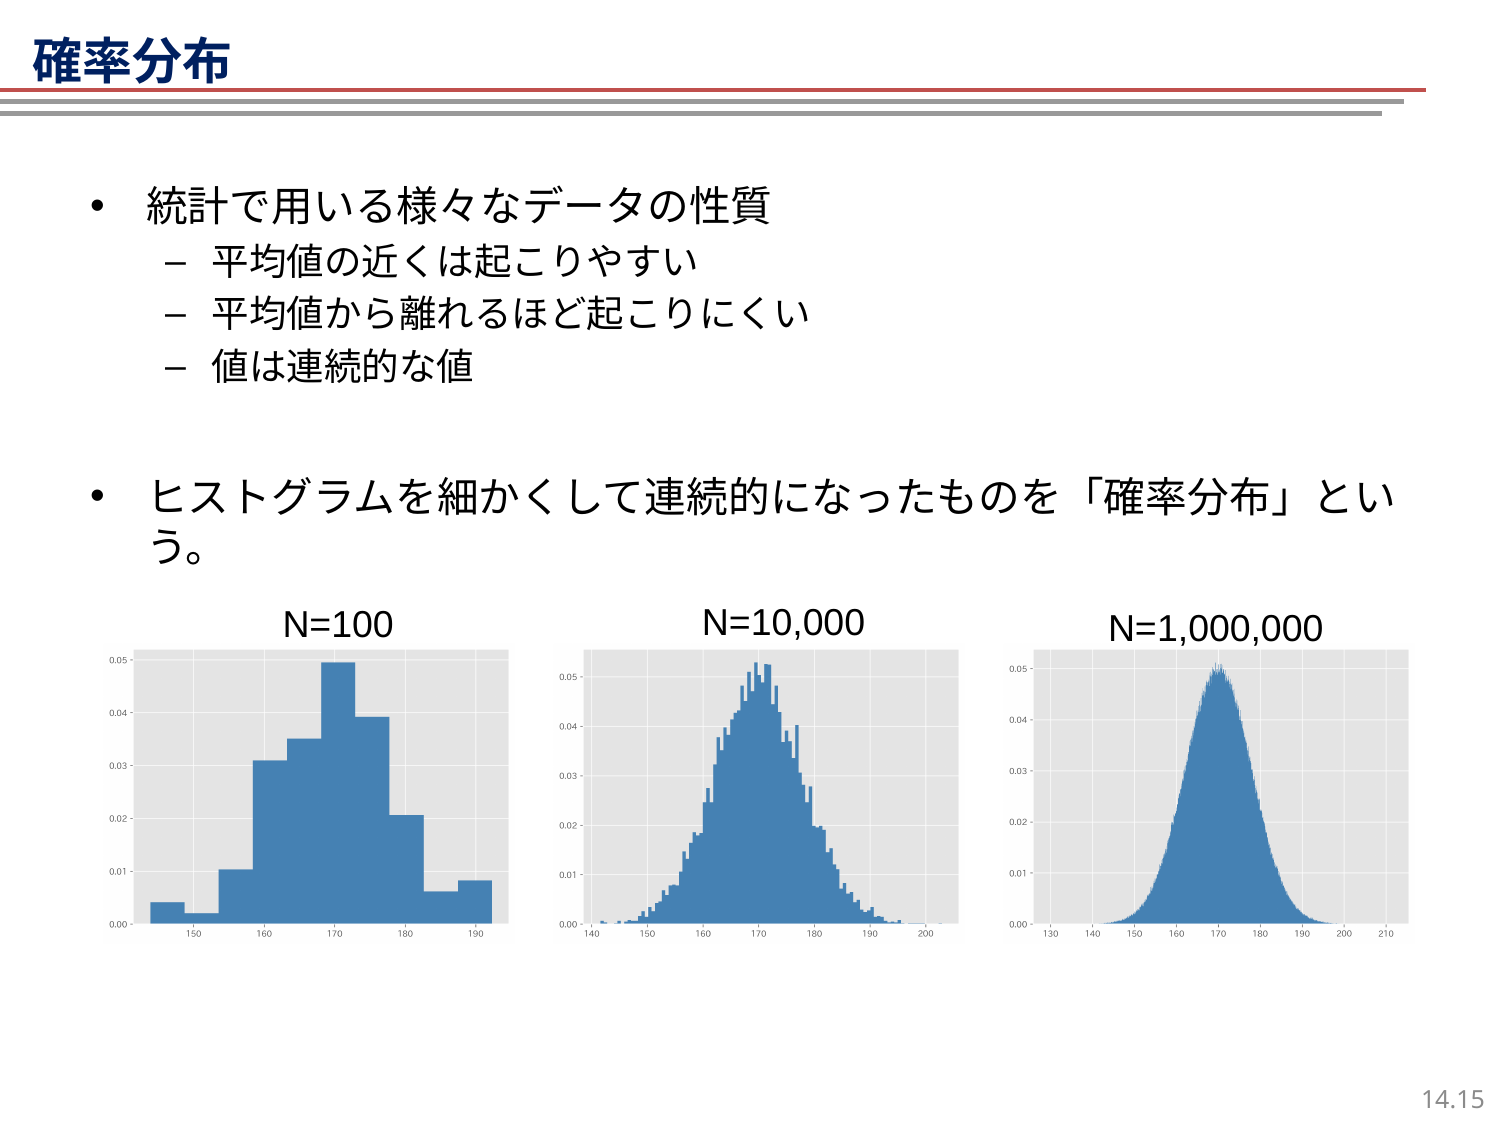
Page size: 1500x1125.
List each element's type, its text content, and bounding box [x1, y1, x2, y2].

text_box N=10,000 [687, 590, 880, 641]
list 統計で用いる様々なデータの性質 平均値の近くは起こりやすい 平均値から離れるほど起こりにくい 値は連続的な値 ヒストグラムを細かくして連続的になったものを「確率分布」という。 [75, 172, 1425, 916]
slide_number 14 [1381, 1065, 1500, 1125]
text_box N=100 [267, 592, 409, 641]
text_box N=1,000,000 [1093, 596, 1339, 641]
text_box 確率分布 [17, 21, 1459, 151]
picture [102, 643, 515, 945]
picture [552, 643, 965, 945]
picture [1002, 643, 1415, 945]
